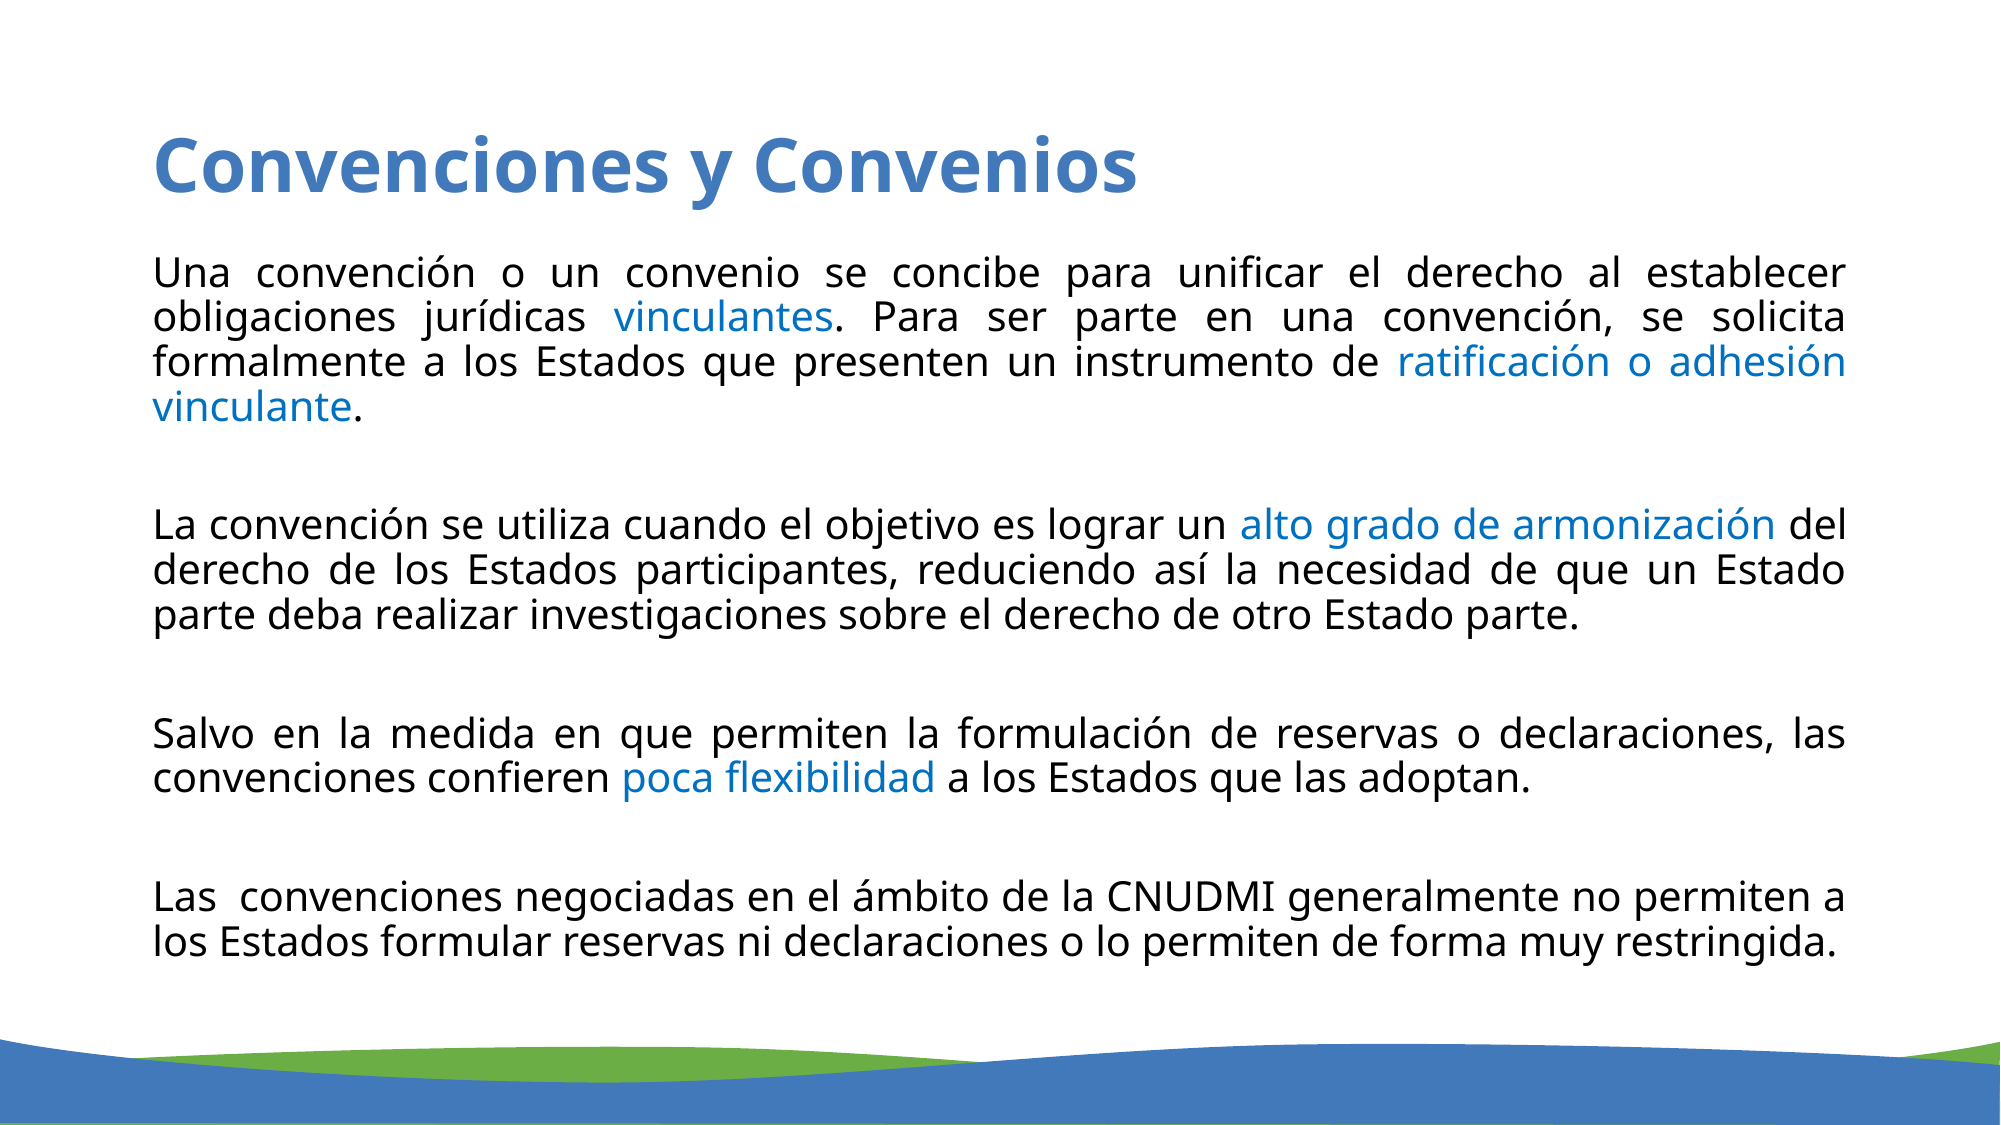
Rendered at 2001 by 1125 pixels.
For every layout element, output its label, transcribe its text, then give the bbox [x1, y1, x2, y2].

list Una convención o un convenio se concibe para unificar el derecho al establecer obligaciones jurídicas vinculantes. Para ser parte en una convención, se solicita formalmente a los Estados que presenten un instrumento de ratificación o adhesión vinculante. La convención se utiliza cuando el objetivo es lograr un alto grado de armonización del derecho de los Estados participantes, reduciendo así la necesidad de que un Estado parte deba realizar investigaciones sobre el derecho de otro Estado parte. Salvo en la medida en que permiten la formulación de reservas o declaraciones, las convenciones confieren poca flexibilidad a los Estados que las adoptan. Las convenciones negociadas en el ámbito de la CNUDMI generalmente no permiten a los Estados formular reservas ni declaraciones o lo permiten de forma muy restringida. [137, 244, 1863, 1014]
title Convenciones y Convenios [137, 59, 1863, 244]
